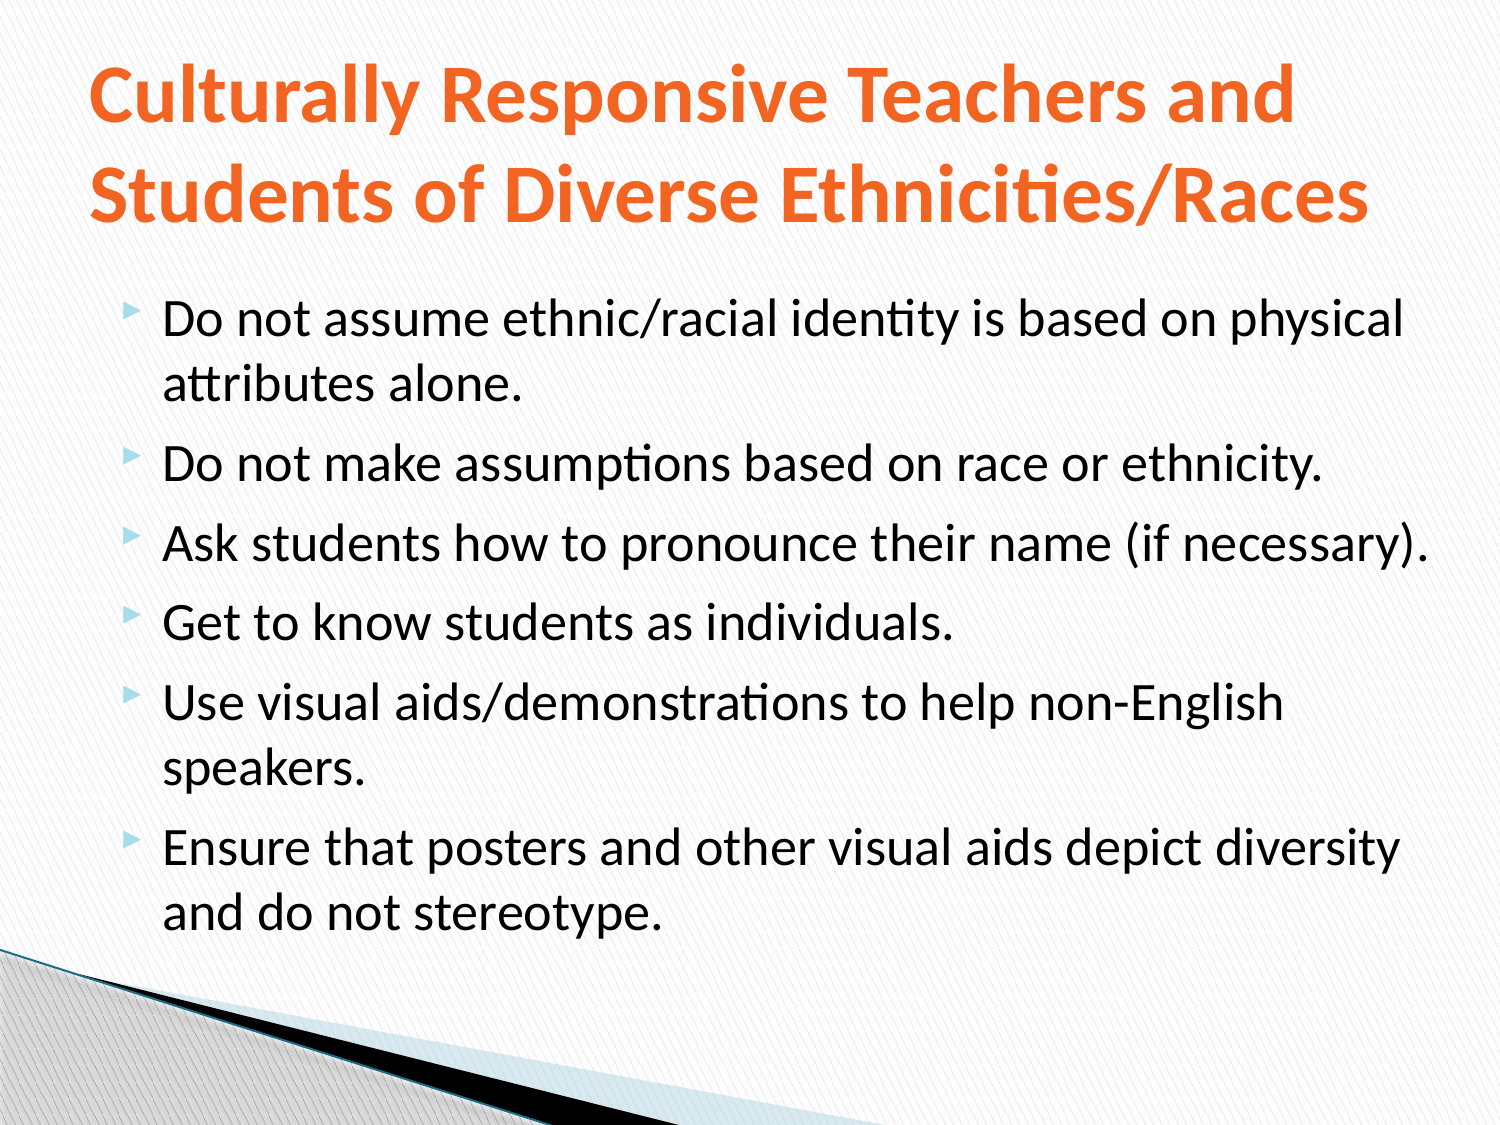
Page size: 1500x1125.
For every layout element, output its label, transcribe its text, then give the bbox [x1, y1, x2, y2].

list Do not assume ethnic/racial identity is based on physical attributes alone. Do not make assumptions based on race or ethnicity. Ask students how to pronounce their name (if necessary). Get to know students as individuals. Use visual aids/demonstrations to help non-English speakers. Ensure that posters and other visual aids depict diversity and do not stereotype. [87, 275, 1463, 1025]
title Culturally Responsive Teachers and Students of Diverse Ethnicities/Races [75, 45, 1450, 233]
